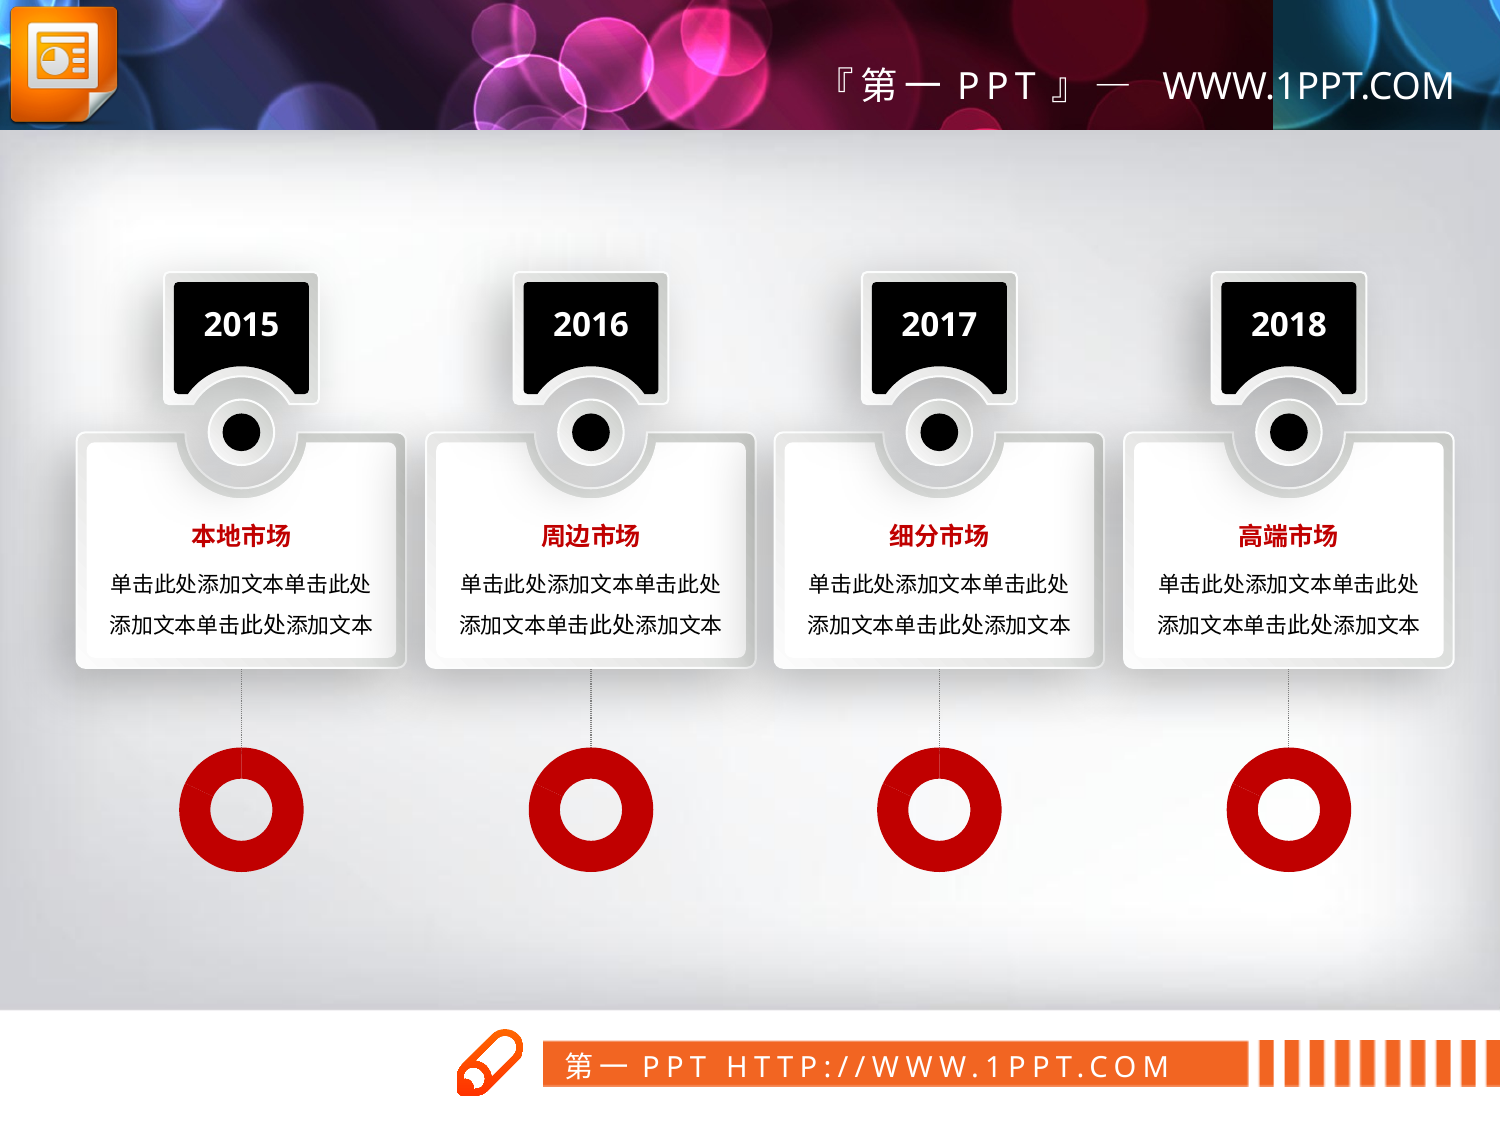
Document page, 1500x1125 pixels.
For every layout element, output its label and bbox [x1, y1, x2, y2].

text_box [425, 271, 756, 875]
picture [0, 0, 1500, 1012]
text_box [1123, 271, 1454, 875]
picture [543, 1040, 1500, 1087]
text_box [774, 271, 1105, 875]
text_box [76, 271, 407, 875]
